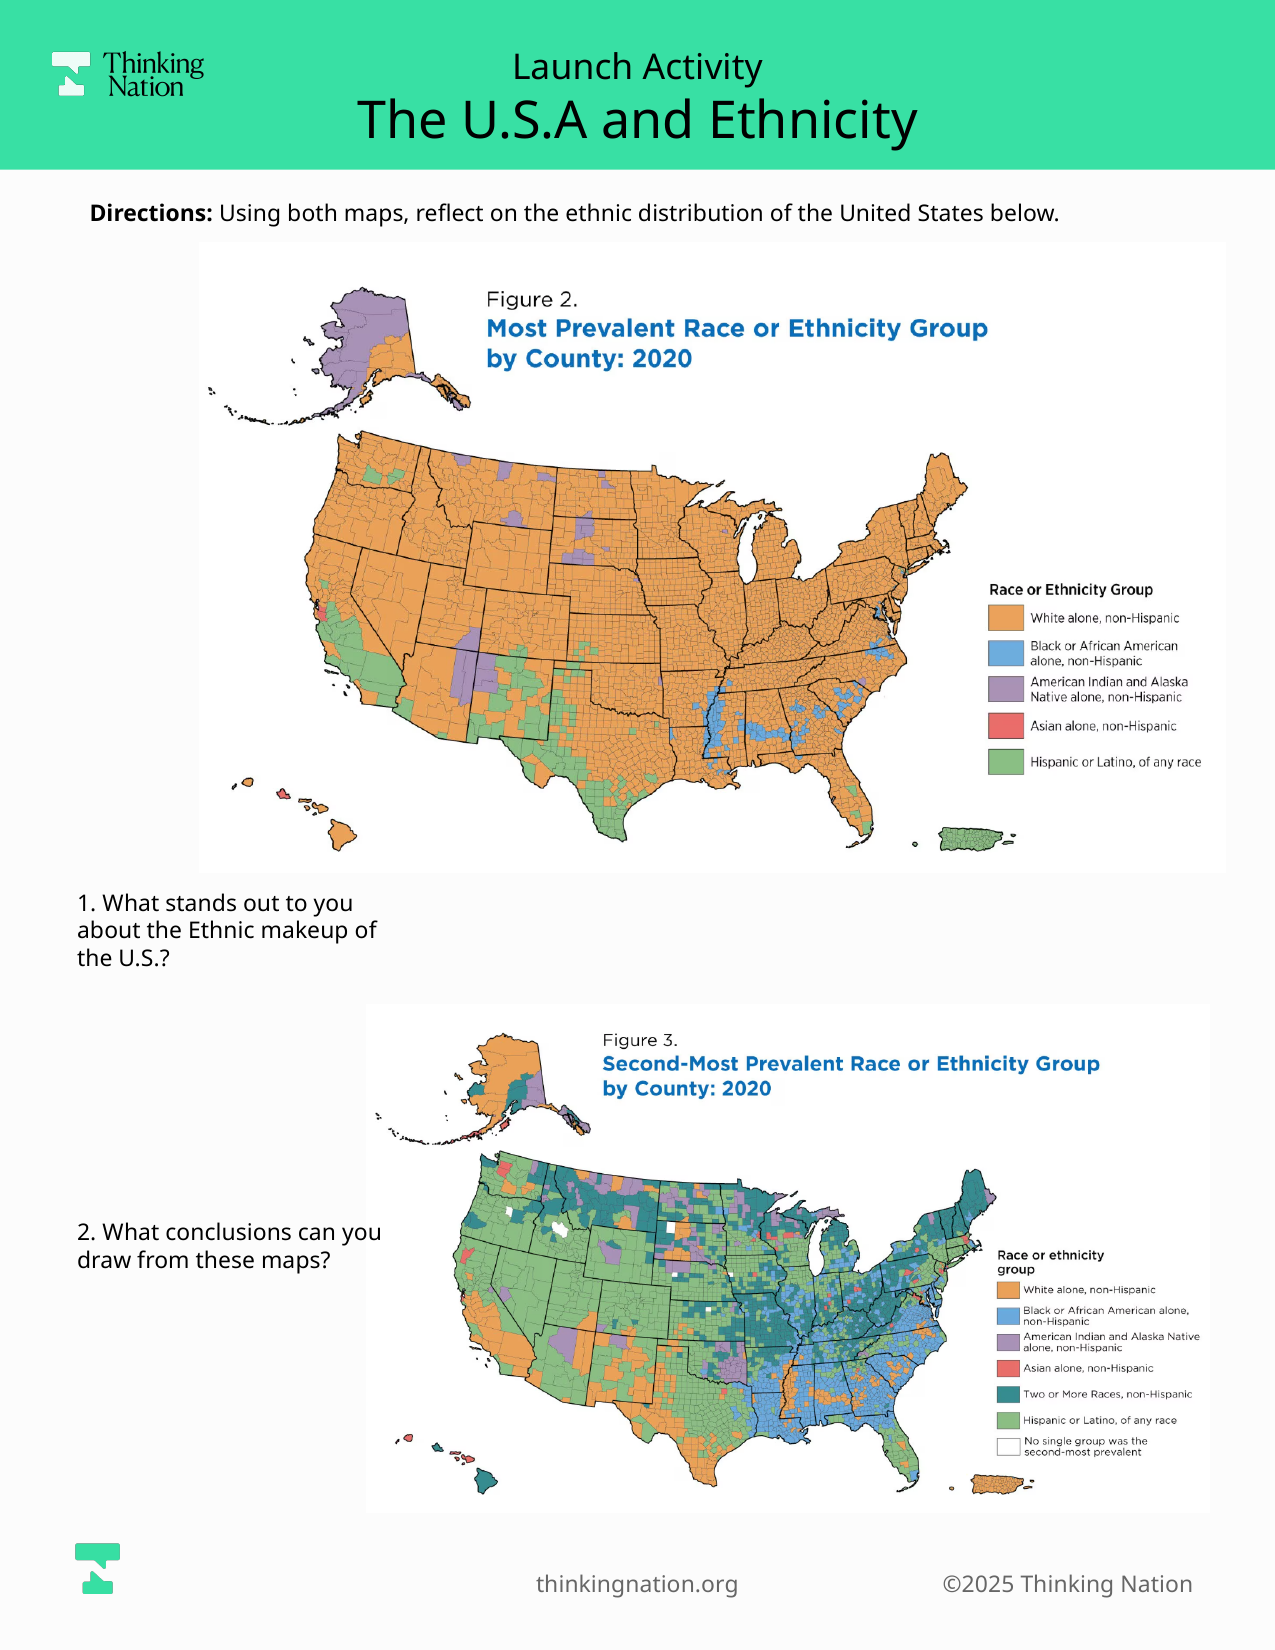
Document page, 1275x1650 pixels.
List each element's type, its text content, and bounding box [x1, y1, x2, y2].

text_box Launch Activity The U.S.A and Ethnicity [0, 0, 1275, 170]
text_box thinkingnation.org [486, 1553, 789, 1605]
picture [35, 37, 210, 110]
picture [199, 242, 1226, 873]
picture [62, 1533, 133, 1604]
text_box ©2025 Thinking Nation [907, 1553, 1210, 1605]
text_box 1. What stands out to you about the Ethnic makeup of the U.S.? 2. What conclusions can you draw from these maps? [58, 870, 413, 1488]
picture [366, 1004, 1210, 1513]
text_box Directions: Using both maps, reflect on the ethnic distribution of the United States below. [74, 184, 1201, 240]
